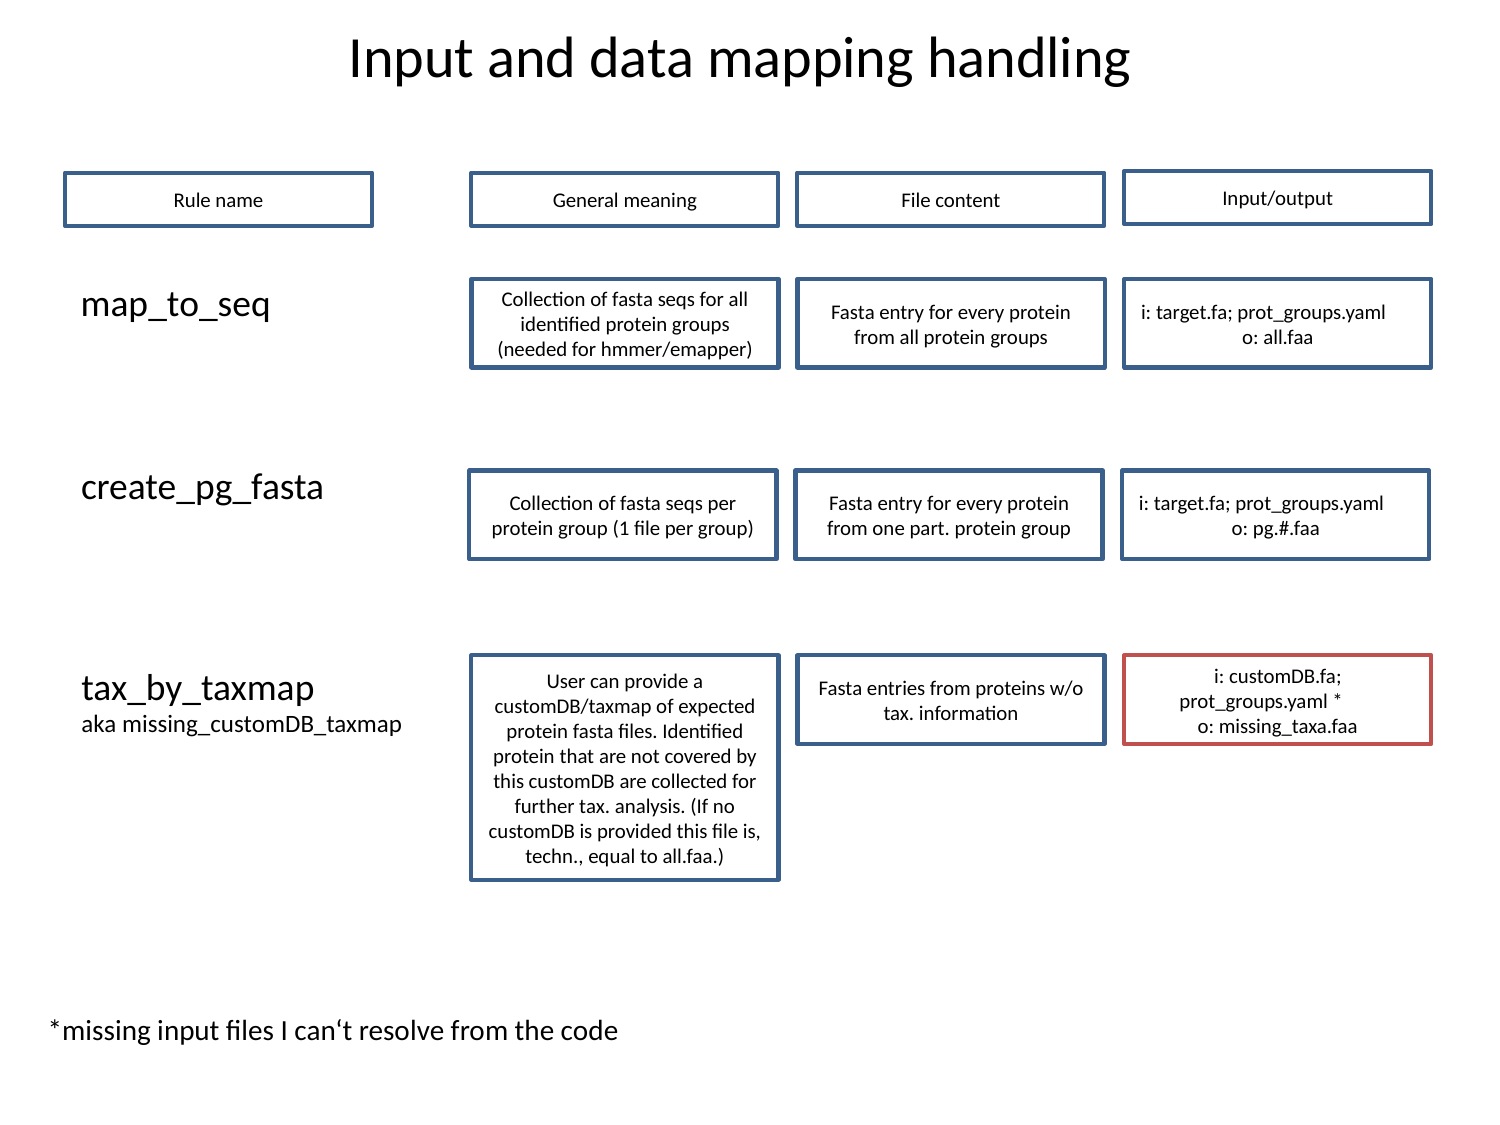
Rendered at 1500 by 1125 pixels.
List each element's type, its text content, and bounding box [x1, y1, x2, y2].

title Input and data mapping handling [65, 19, 1415, 90]
text_box tax_by_taxmap aka missing_customDB_taxmap [66, 655, 418, 746]
text_box Fasta entry for every protein from all protein groups [795, 277, 1107, 370]
text_box *missing input files I can‘t resolve from the code [32, 1003, 634, 1054]
text_box Input/output [1122, 169, 1433, 226]
text_box Collection of fasta seqs per protein group (1 file per group) [467, 468, 779, 561]
text_box create_pg_fasta [66, 454, 340, 514]
text_box Collection of fasta seqs for all identified protein groups (needed for hmmer/emapper) [469, 277, 781, 370]
text_box General meaning [469, 171, 780, 228]
text_box User can provide a customDB/taxmap of expected protein fasta files. Identified protein that are not covered by this customDB are collected for further tax. analysis. (If no customDB is provided this file is, techn., equal to all.faa.) [469, 653, 781, 882]
text_box Fasta entry for every protein from one part. protein group [793, 468, 1105, 561]
text_box Fasta entries from proteins w/o tax. information [795, 653, 1107, 746]
text_box Rule name [63, 171, 374, 228]
text_box File content [795, 171, 1106, 228]
text_box i: customDB.fa; prot_groups.yaml * o: missing_taxa.faa [1122, 653, 1433, 746]
text_box i: target.fa; prot_groups.yaml o: pg.#.faa [1120, 468, 1431, 561]
text_box i: target.fa; prot_groups.yaml o: all.faa [1122, 277, 1433, 370]
text_box map_to_seq [65, 271, 287, 331]
